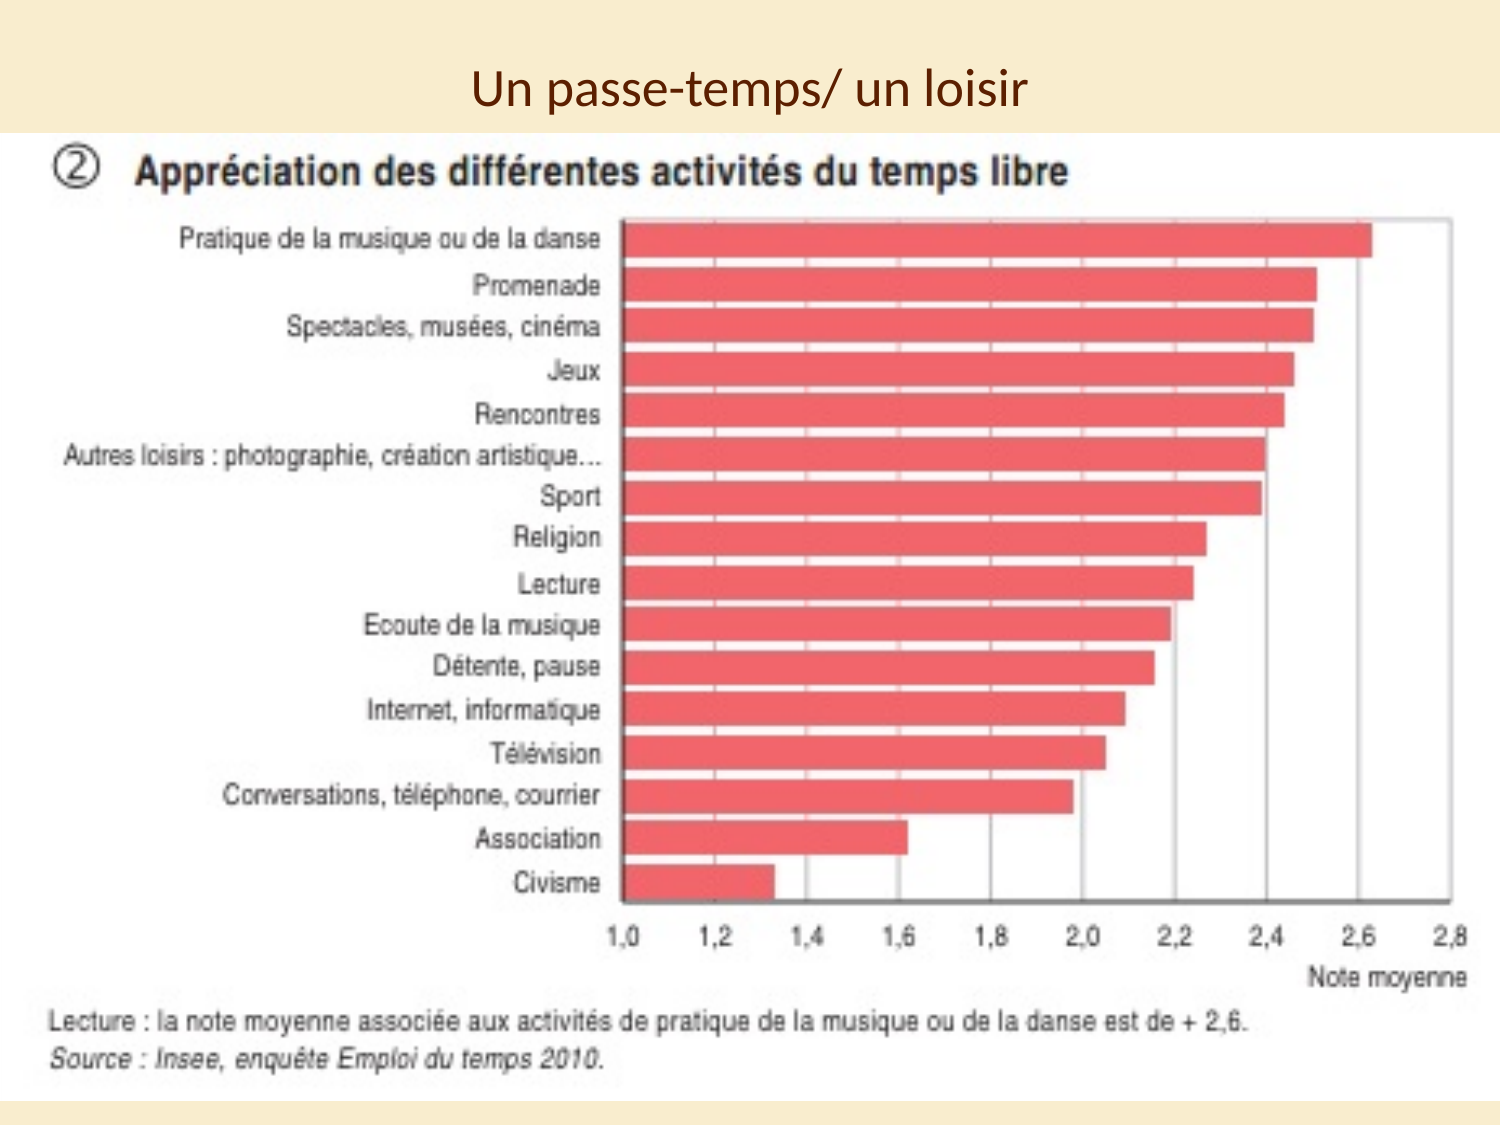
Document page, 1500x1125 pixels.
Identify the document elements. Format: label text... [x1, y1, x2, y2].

title Un passe-temps/ un loisir [75, 45, 1425, 125]
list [0, 133, 1500, 1101]
